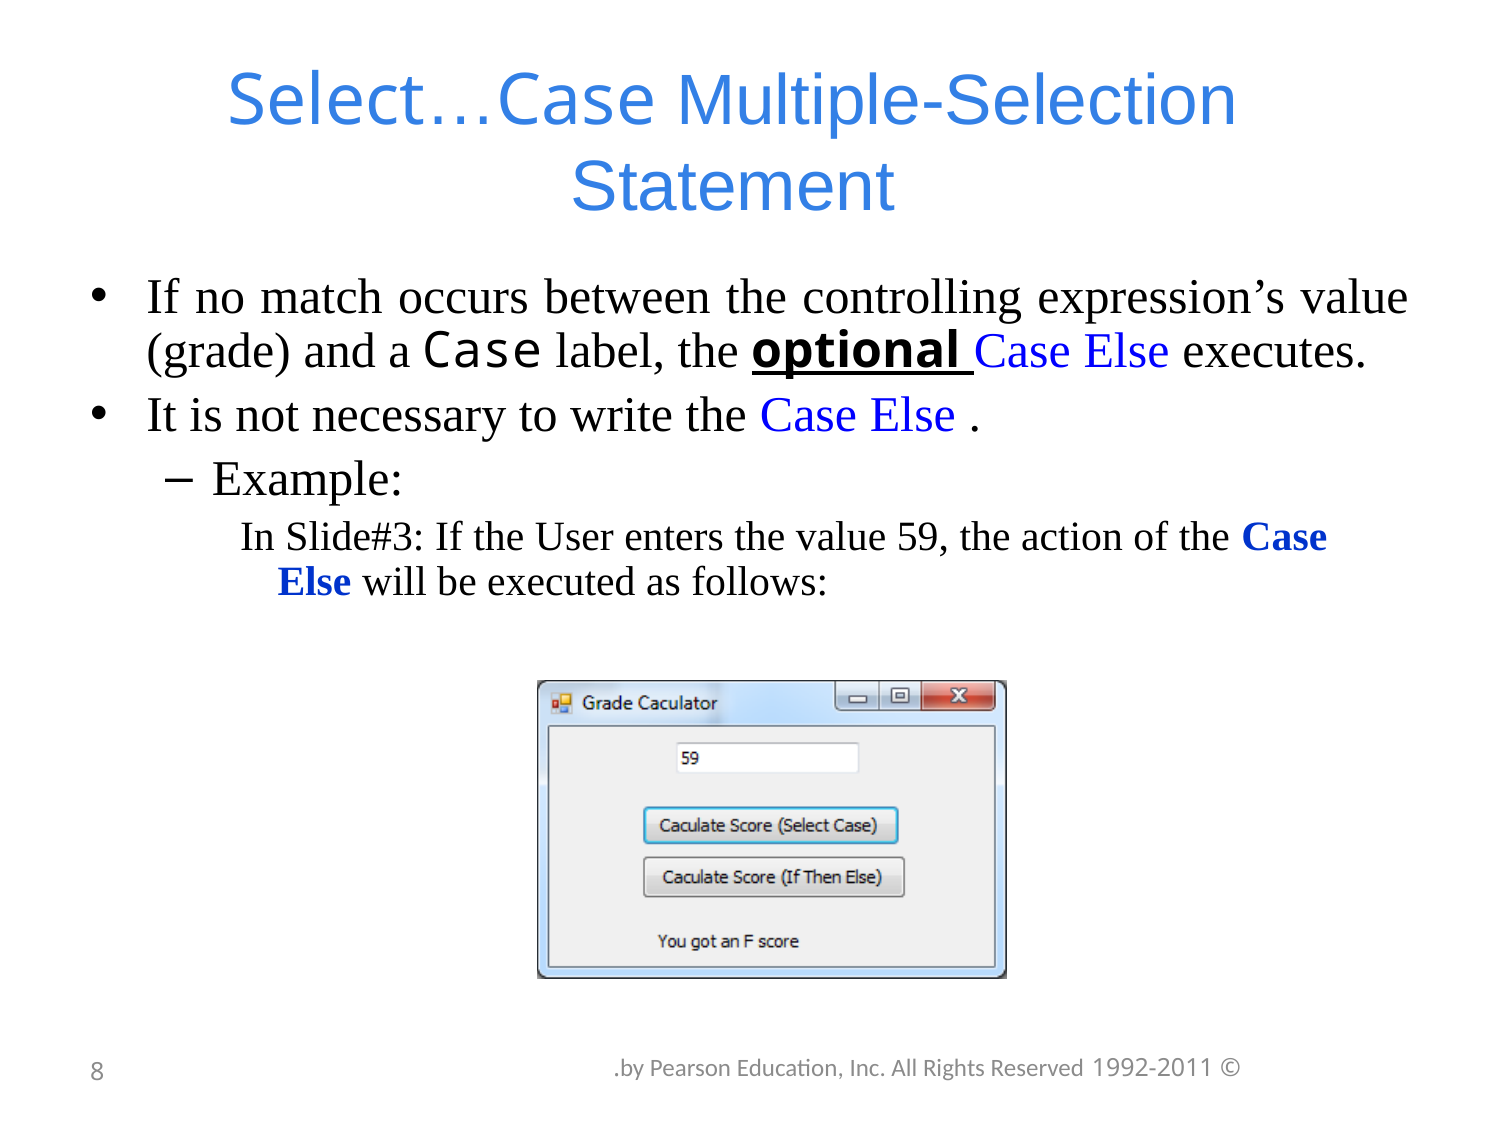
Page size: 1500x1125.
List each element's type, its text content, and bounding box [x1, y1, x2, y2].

slide_number 8 [75, 1042, 425, 1103]
footer © 1992-2011 by Pearson Education, Inc. All Rights Reserved. [431, 1046, 1424, 1087]
list If no match occurs between the controlling expression’s value (grade) and a Case label, the optional Case Else executes. It is not necessary to write the Case Else . Example: In Slide#3: If the User enters the value 59, the action of the Case Else will be executed as follows: [75, 262, 1425, 1005]
title Select…Case Multiple-Selection Statement [41, 45, 1425, 233]
picture [537, 680, 1007, 980]
